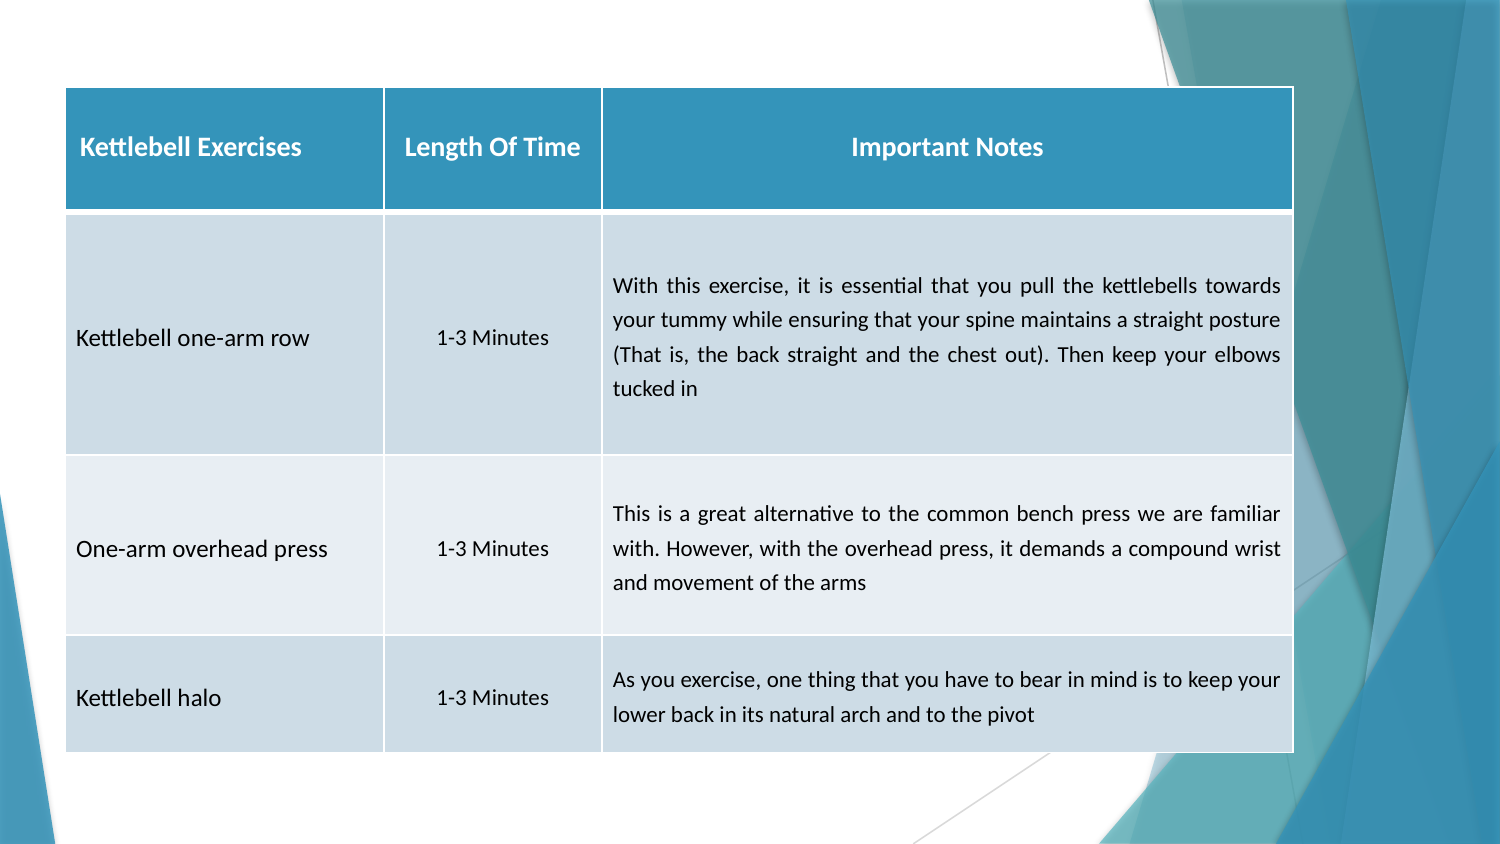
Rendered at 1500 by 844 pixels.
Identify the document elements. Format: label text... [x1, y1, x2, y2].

table_cell This is a great alternative to the common bench press we are familiar with. However, with the overhead press, it demands a compound wrist and movement of the arms [603, 456, 1292, 634]
table_header Length Of Time [385, 88, 601, 209]
table_cell Kettlebell halo [66, 636, 383, 752]
table_cell 1-3 Minutes [385, 636, 601, 752]
table_cell One-arm overhead press [66, 456, 383, 634]
table_header Kettlebell Exercises [66, 88, 383, 209]
table_cell 1-3 Minutes [385, 215, 601, 454]
table_header Important Notes [603, 88, 1292, 209]
table_cell 1-3 Minutes [385, 456, 601, 634]
table_cell As you exercise, one thing that you have to bear in mind is to keep your lower back in its natural arch and to the pivot [603, 636, 1292, 752]
table_cell With this exercise, it is essential that you pull the kettlebells towards your tummy while ensuring that your spine maintains a straight posture (That is, the back straight and the chest out). Then keep your elbows tucked in [603, 215, 1292, 454]
table_cell Kettlebell one-arm row [66, 215, 383, 454]
